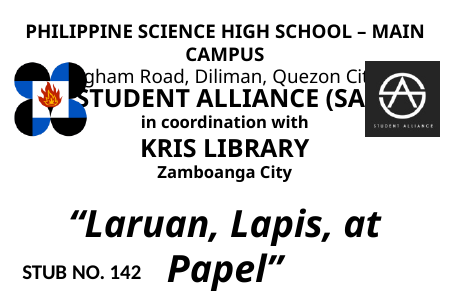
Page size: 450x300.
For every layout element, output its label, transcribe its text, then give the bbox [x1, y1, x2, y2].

text_box “Laruan, Lapis, at Papel” [0, 192, 450, 298]
picture [364, 60, 441, 137]
picture [12, 60, 88, 137]
text_box STUB NO. 142 [7, 251, 213, 292]
text_box PHILIPPINE SCIENCE HIGH SCHOOL – MAIN CAMPUS Agham Road, Diliman, Quezon City [0, 12, 450, 74]
text_box STUDENT ALLIANCE (SA) in coordination with KRIS LIBRARY Zamboanga City [0, 74, 450, 190]
